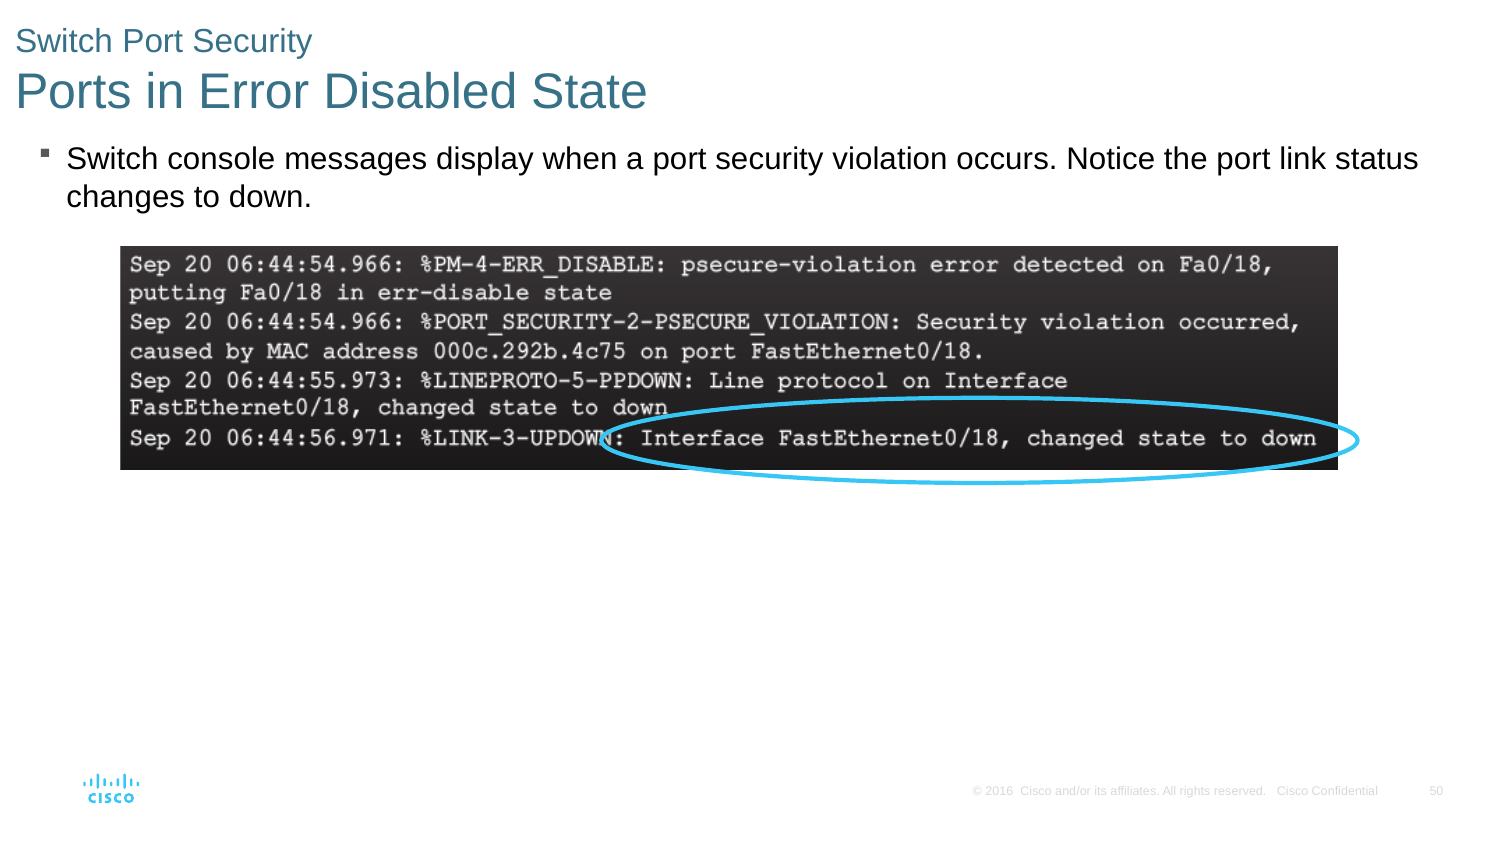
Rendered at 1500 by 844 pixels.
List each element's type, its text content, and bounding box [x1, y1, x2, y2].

title Switch Port Security Ports in Error Disabled State [0, 6, 1500, 131]
text_box [1342, 426, 1360, 455]
picture [119, 246, 1338, 470]
text_box [771, 478, 1188, 486]
list Switch console messages display when a port security violation occurs. Notice the port link status changes to down. [23, 131, 1476, 813]
